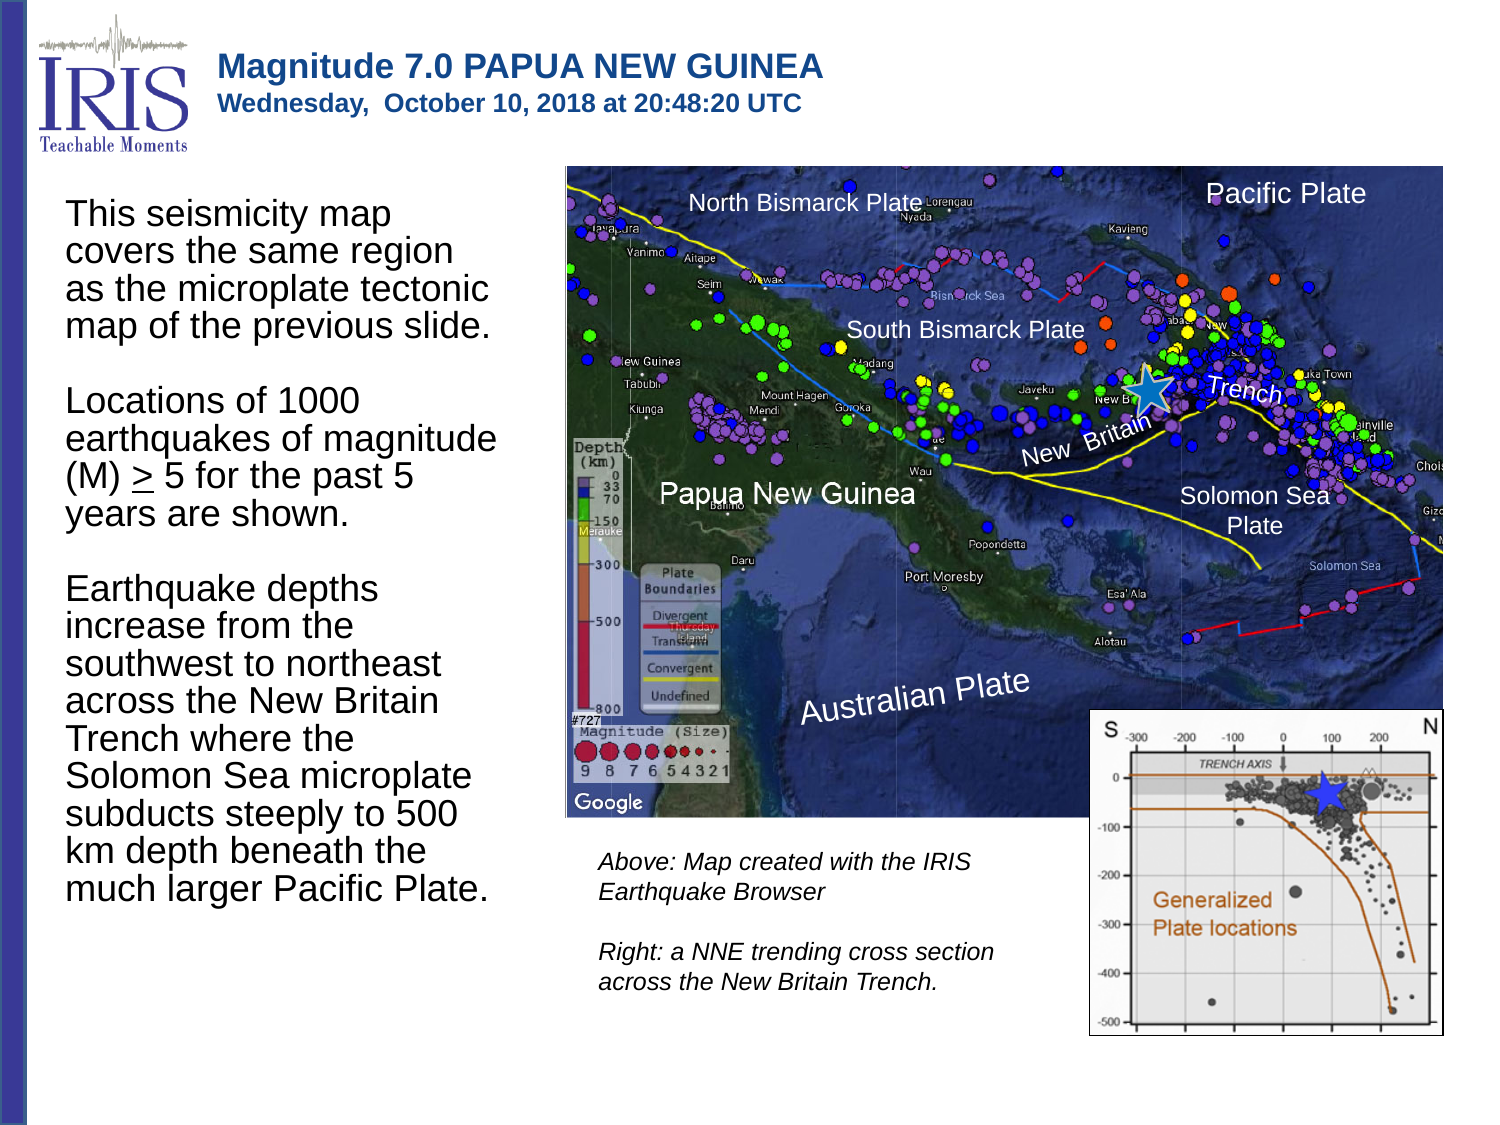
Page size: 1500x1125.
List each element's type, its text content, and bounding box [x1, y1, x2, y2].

picture [565, 166, 1443, 1036]
text_box [0, 0, 27, 1125]
text_box Magnitude 7.0 PAPUA NEW GUINEA Wednesday, October 10, 2018 at 20:48:20 UTC [202, 0, 1499, 125]
text_box This seismicity map covers the same region as the microplate tectonic map of the previous slide. Locations of 1000 earthquakes of magnitude (M) > 5 for the past 5 years are shown. Earthquake depths increase from the southwest to northeast across the New Britain Trench where the Solomon Sea microplate subducts steeply to 500 km depth beneath the much larger Pacific Plate. [50, 188, 518, 992]
text_box Above: Map created with the IRIS Earthquake Browser Right: a NNE trending cross section across the New Britain Trench. [583, 837, 1062, 1003]
picture [39, 12, 188, 165]
